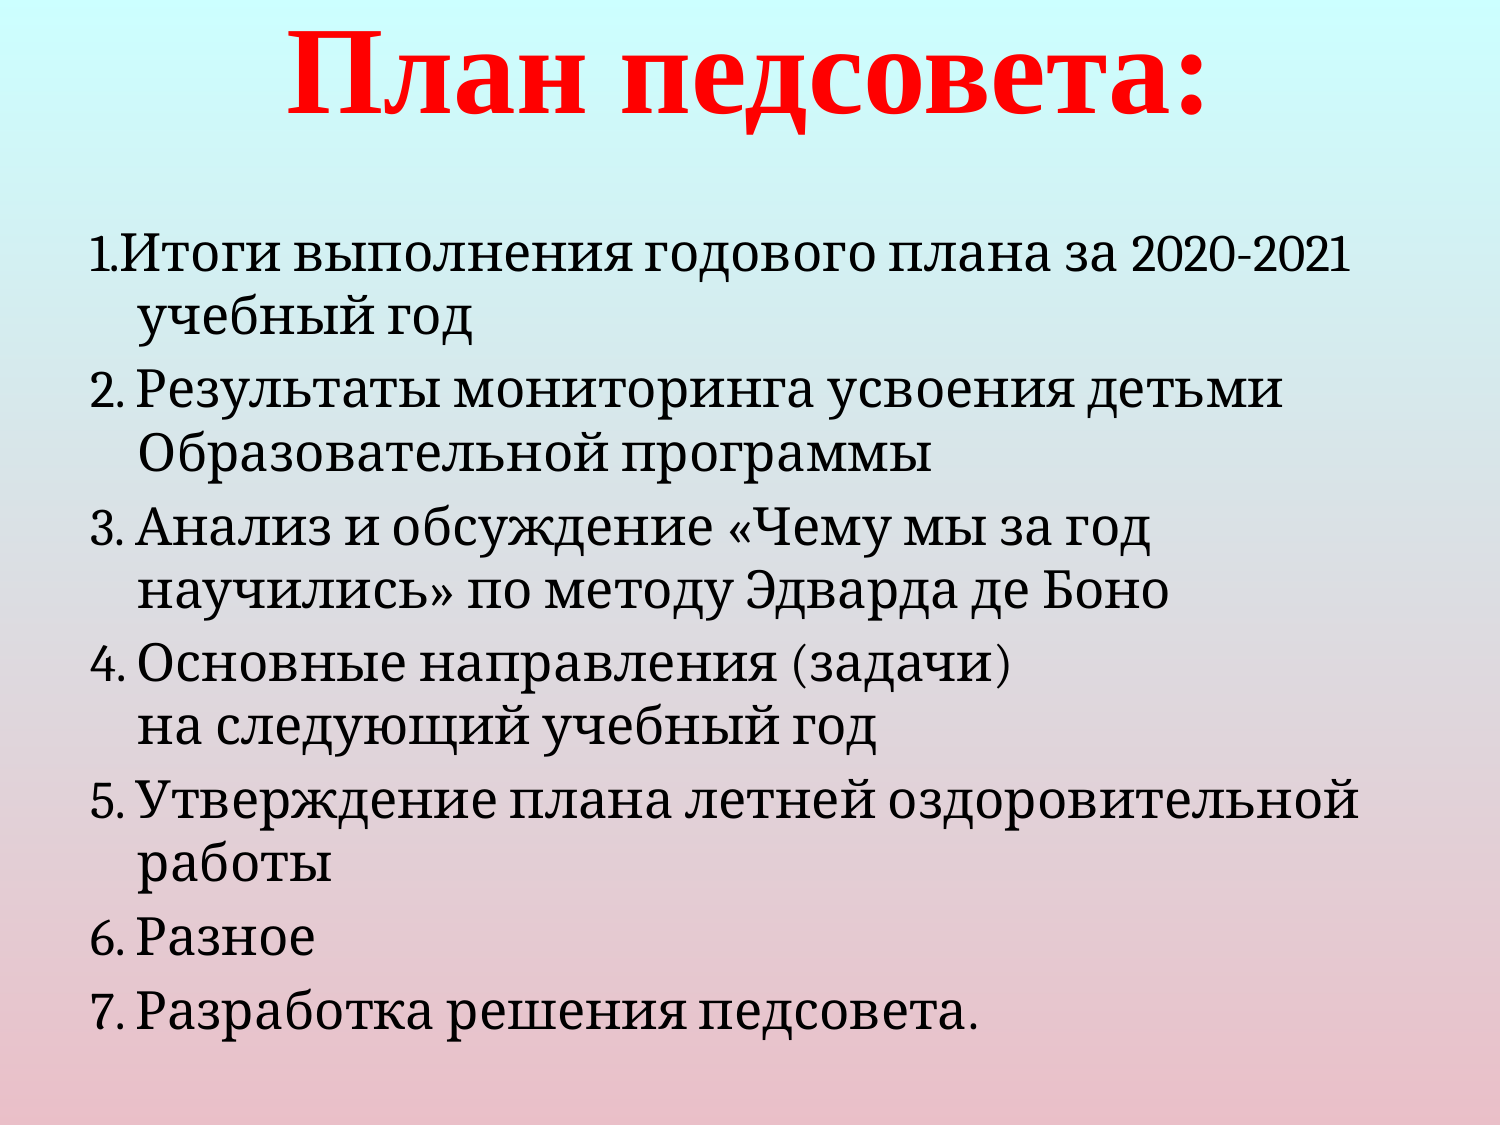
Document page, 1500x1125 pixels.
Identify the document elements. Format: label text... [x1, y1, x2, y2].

list 1.Итоги выполнения годового плана за 2020-2021 учебный год 2. Результаты мониторинга усвоения детьми Образовательной программы 3. Анализ и обсуждение «Чему мы за год научились» по методу Эдварда де Боно 4. Основные направления (задачи) на следующий учебный год 5. Утверждение плана летней оздоровительной работы 6. Разное 7. Разработка решения педсовета. [75, 210, 1425, 1055]
title План педсовета: [75, 45, 1425, 210]
